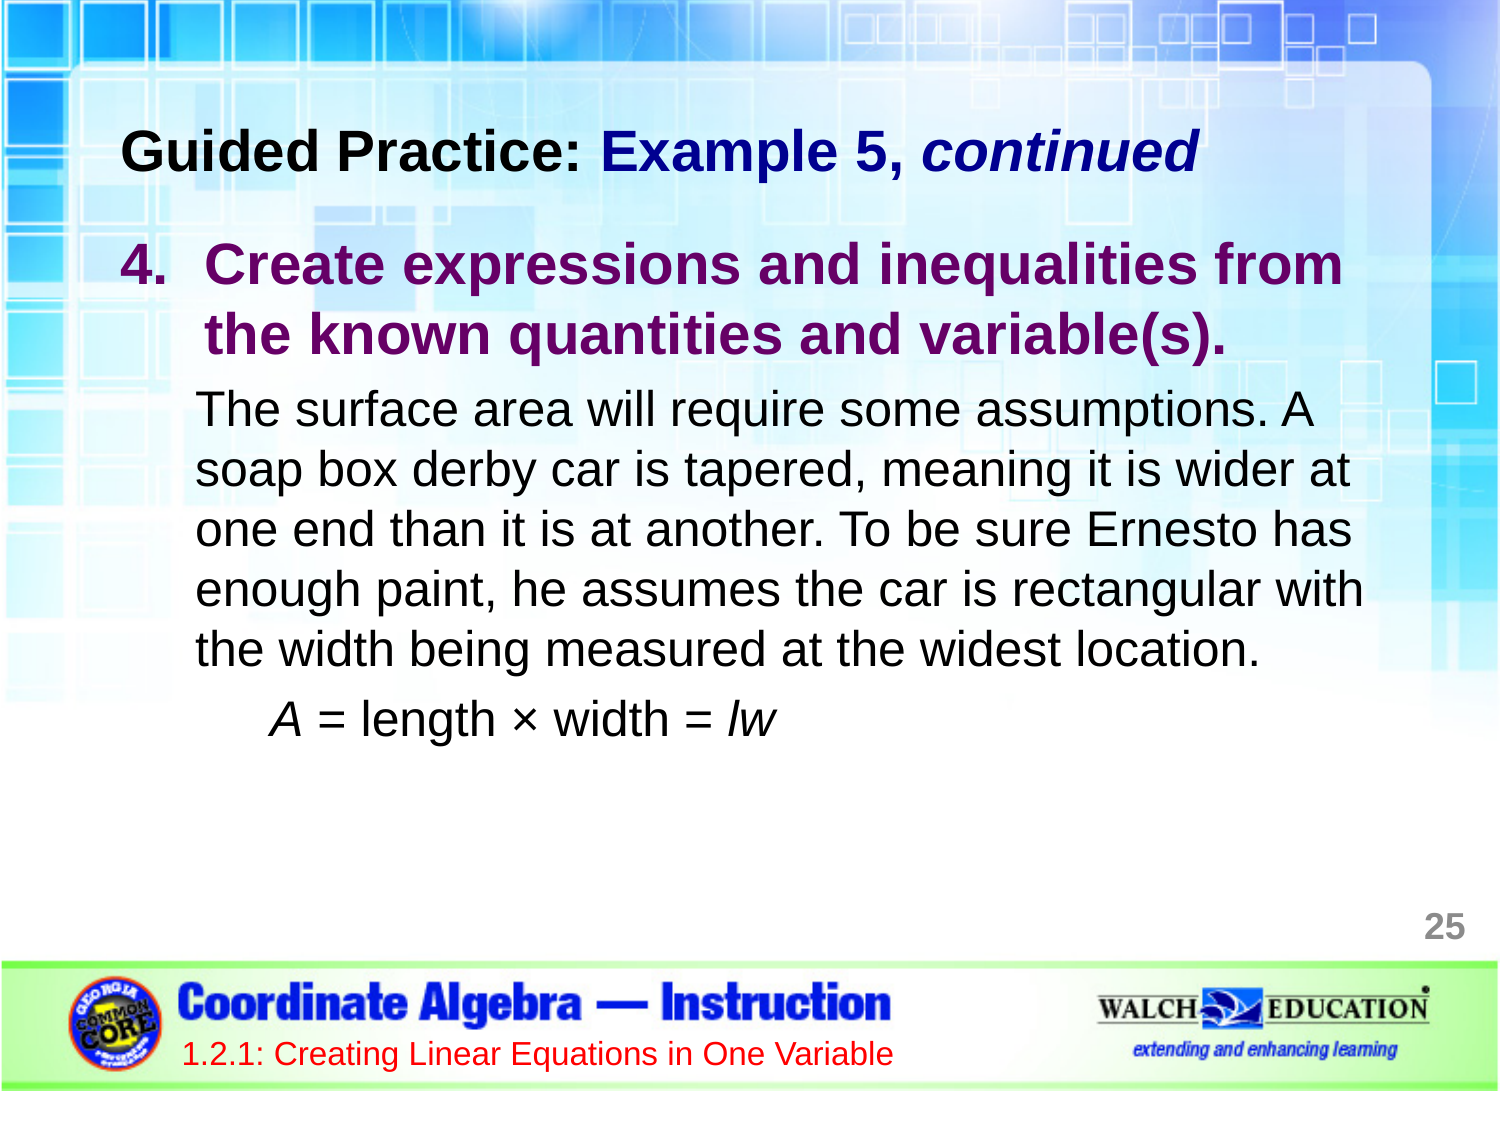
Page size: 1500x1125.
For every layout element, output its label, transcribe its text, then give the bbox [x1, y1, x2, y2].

subtitle Guided Practice: Example 5, continued Create expressions and inequalities from the known quantities and variable(s). The surface area will require some assumptions. A soap box derby car is tapered, meaning it is wider at one end than it is at another. To be sure Ernesto has enough paint, he assumes the car is rectangular with the width being measured at the widest location. A = length × width = lw [105, 105, 1394, 925]
picture [1, 0, 1500, 1091]
slide_number 25 [1361, 901, 1481, 949]
list 1.2.1: Creating Linear Equations in One Variable [166, 1024, 1074, 1069]
